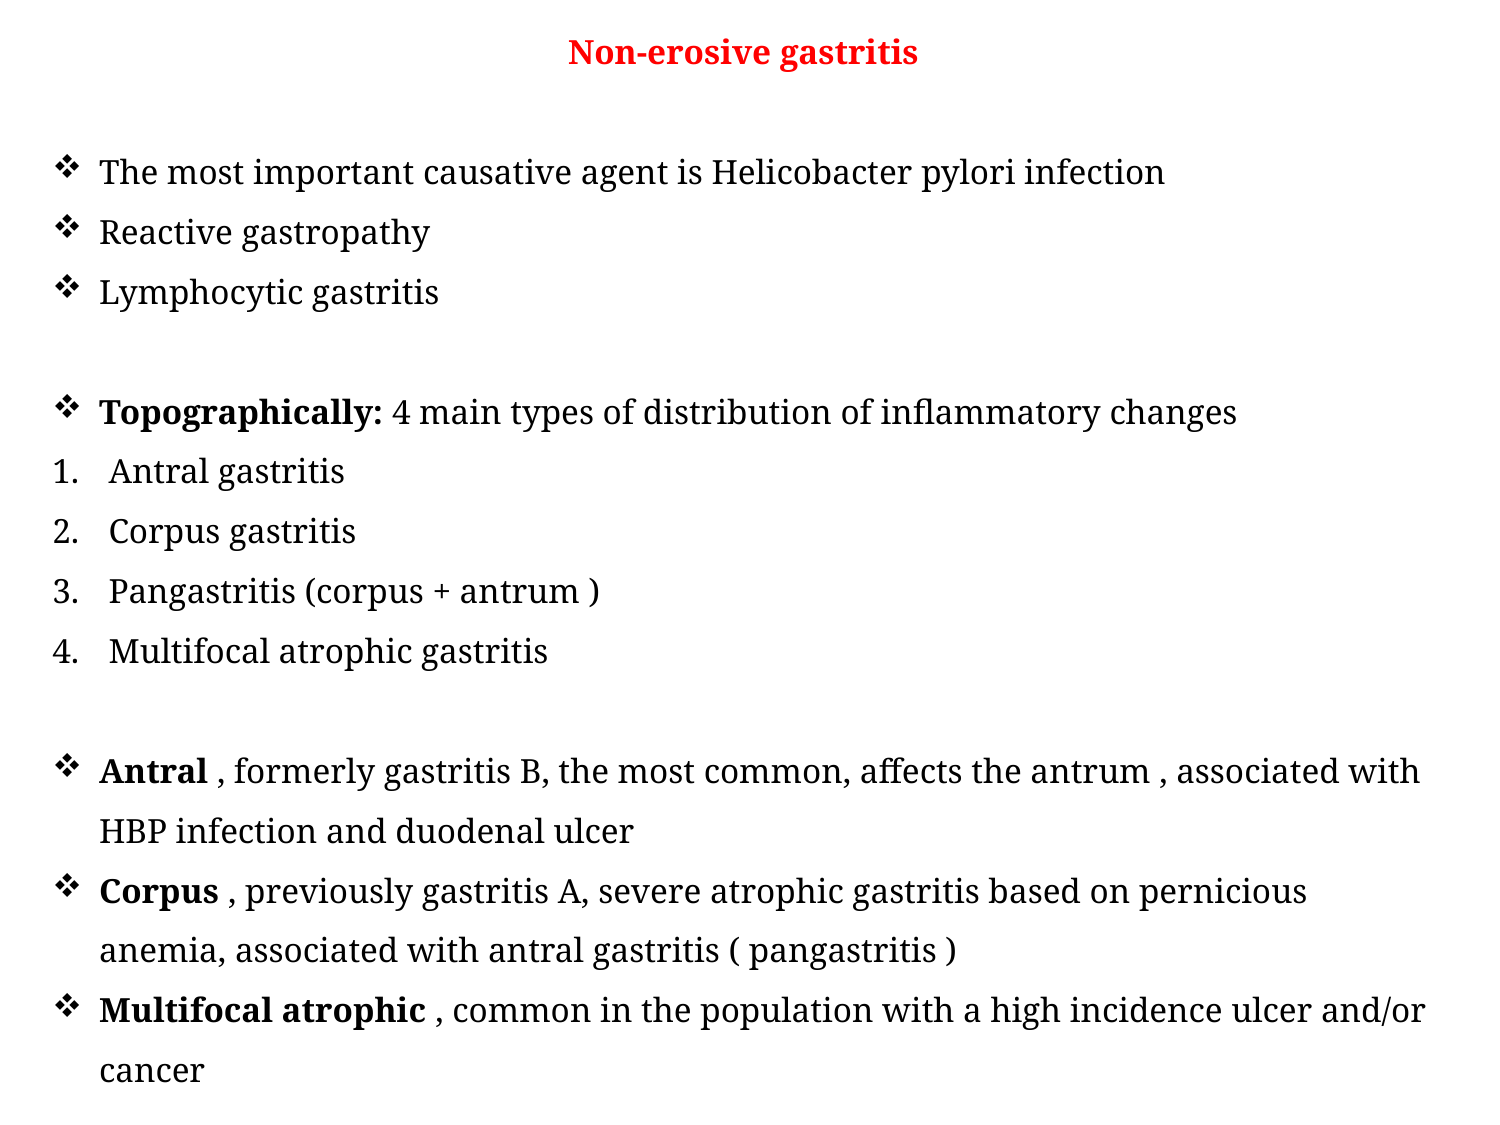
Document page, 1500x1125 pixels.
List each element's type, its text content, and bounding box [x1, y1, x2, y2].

text_box Non-erosive gastritis The most important causative agent is Helicobacter pylori infection Reactive gastropathy Lymphocytic gastritis Topographically: 4 main types of distribution of inflammatory changes Antral gastritis Corpus gastritis Pangastritis (corpus + antrum ) Multifocal atrophic gastritis Antral , formerly gastritis B, the most common, affects the antrum , associated with HBP infection and duodenal ulcer Corpus , previously gastritis A, severe atrophic gastritis based on pernicious anemia, associated with antral gastritis ( pangastritis ) Multifocal atrophic , common in the population with a high incidence ulcer and/or cancer [37, 4, 1450, 1097]
